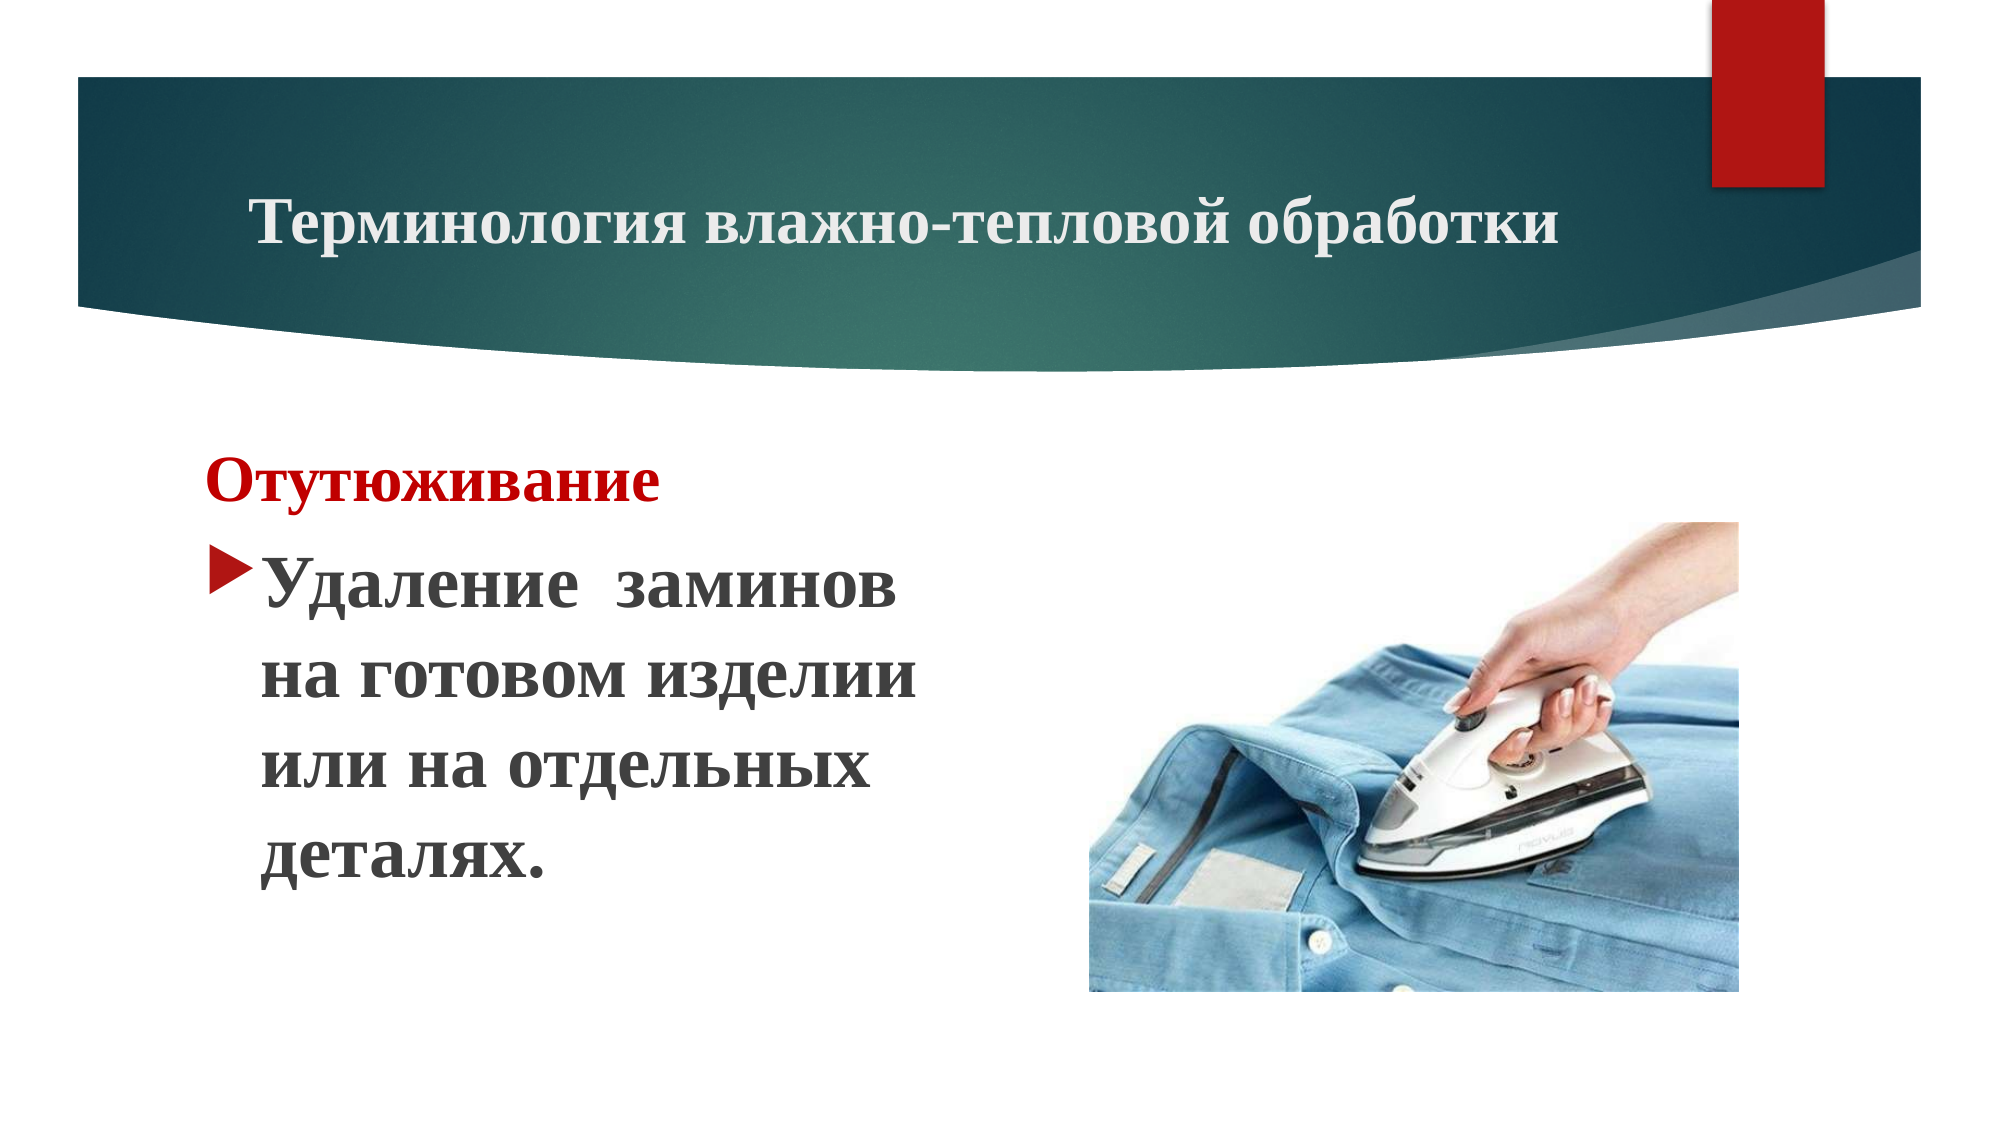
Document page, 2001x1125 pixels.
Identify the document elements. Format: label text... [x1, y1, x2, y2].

list Отутюживание [189, 427, 982, 522]
title Терминология влажно-тепловой обработки [189, 158, 1638, 275]
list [1089, 522, 1739, 992]
list Удаление заминов на готовом изделии или на отдельных деталях. [189, 524, 982, 992]
